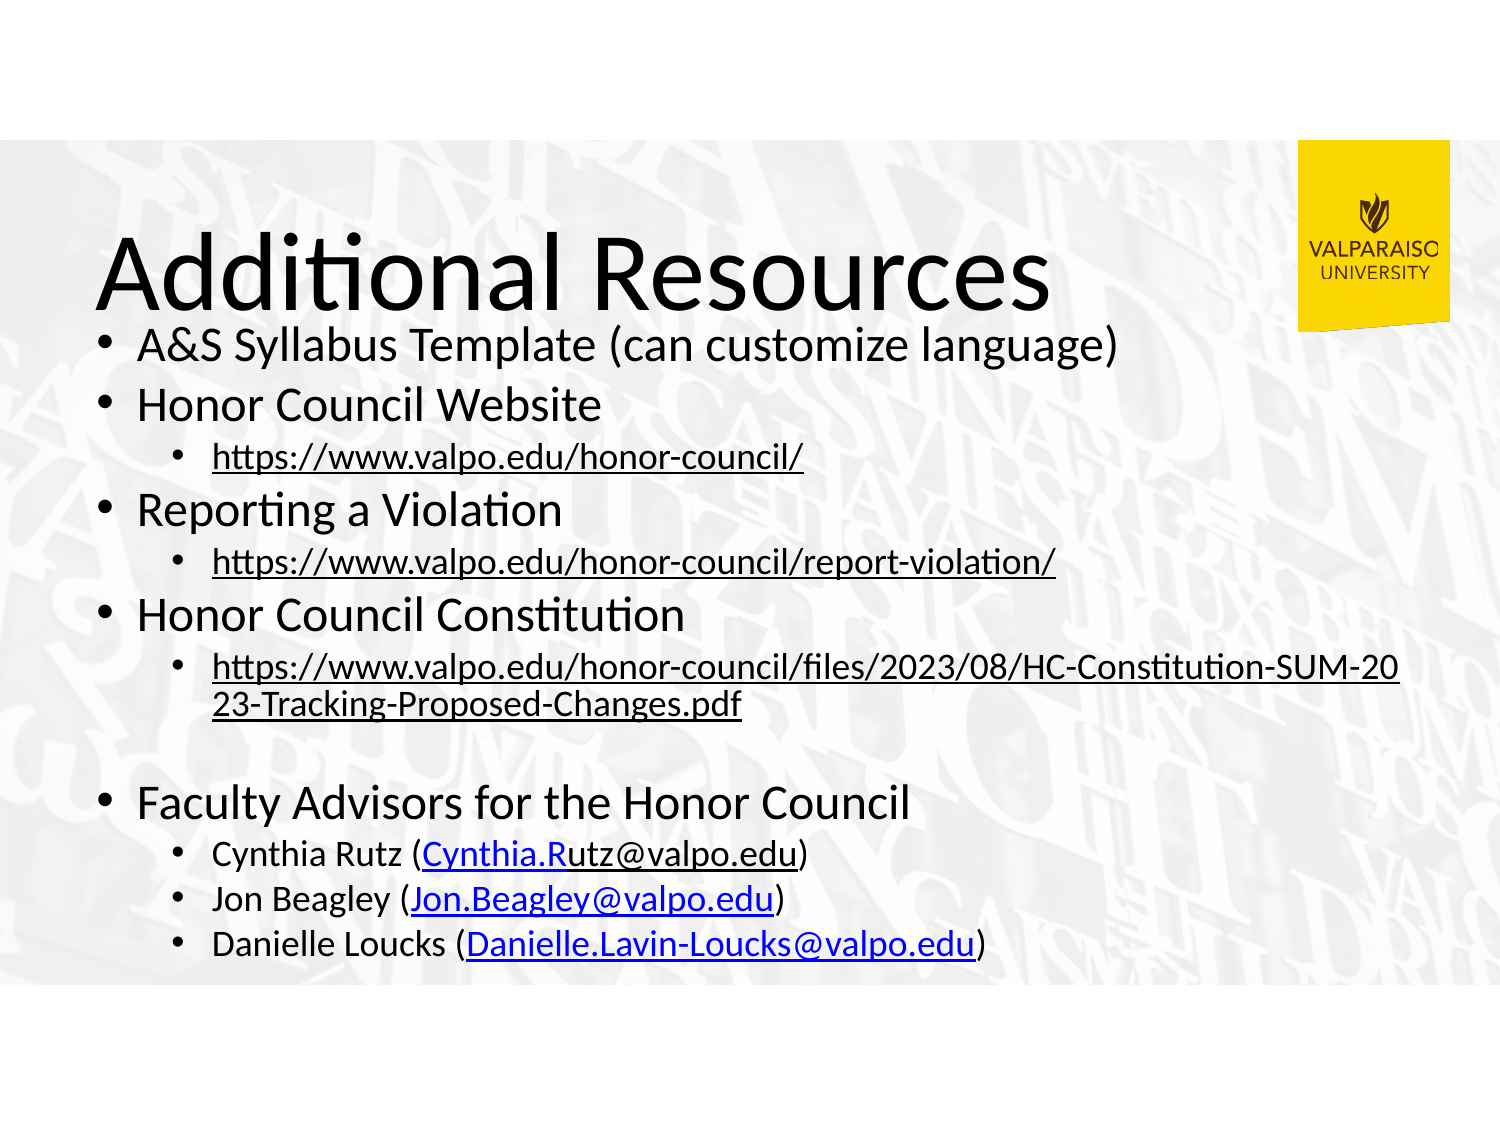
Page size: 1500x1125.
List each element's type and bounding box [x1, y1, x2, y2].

picture [0, 140, 1500, 985]
text_box [1298, 140, 1450, 333]
